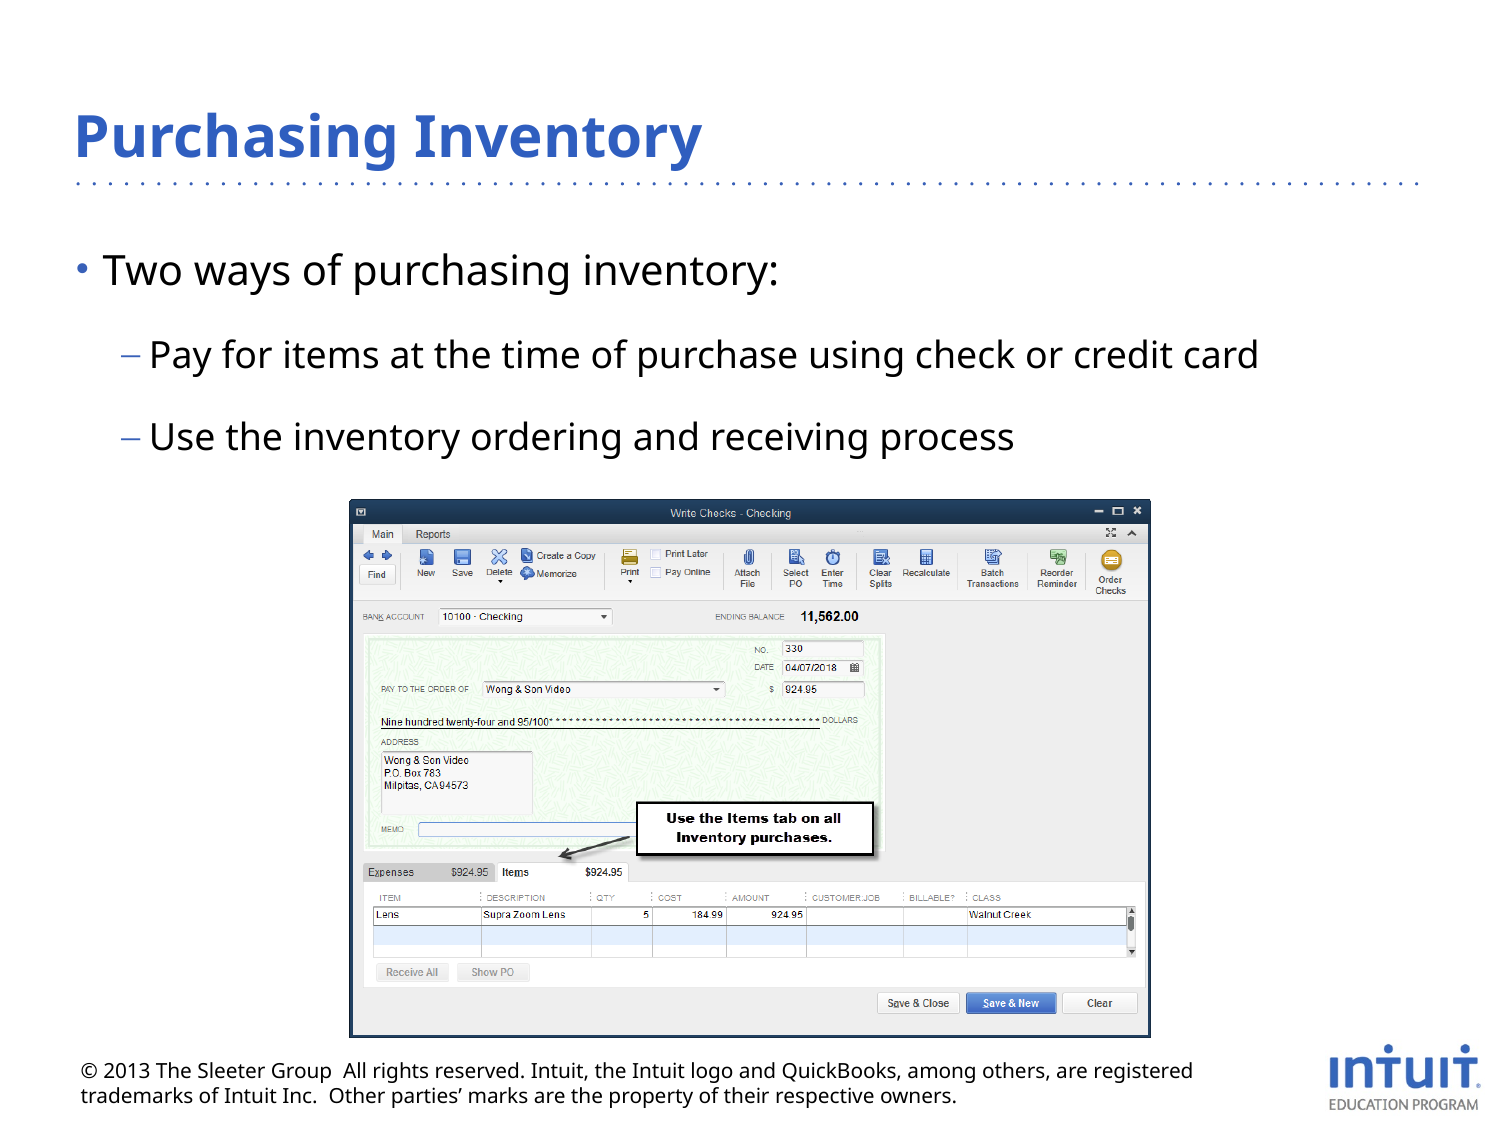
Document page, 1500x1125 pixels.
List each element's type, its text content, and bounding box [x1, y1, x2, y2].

picture [1325, 1039, 1485, 1116]
picture [348, 499, 1152, 1038]
title Purchasing Inventory [73, 62, 1424, 169]
list Two ways of purchasing inventory: Pay for items at the time of purchase using check or credit card Use the inventory ordering and receiving process [75, 235, 1424, 1012]
